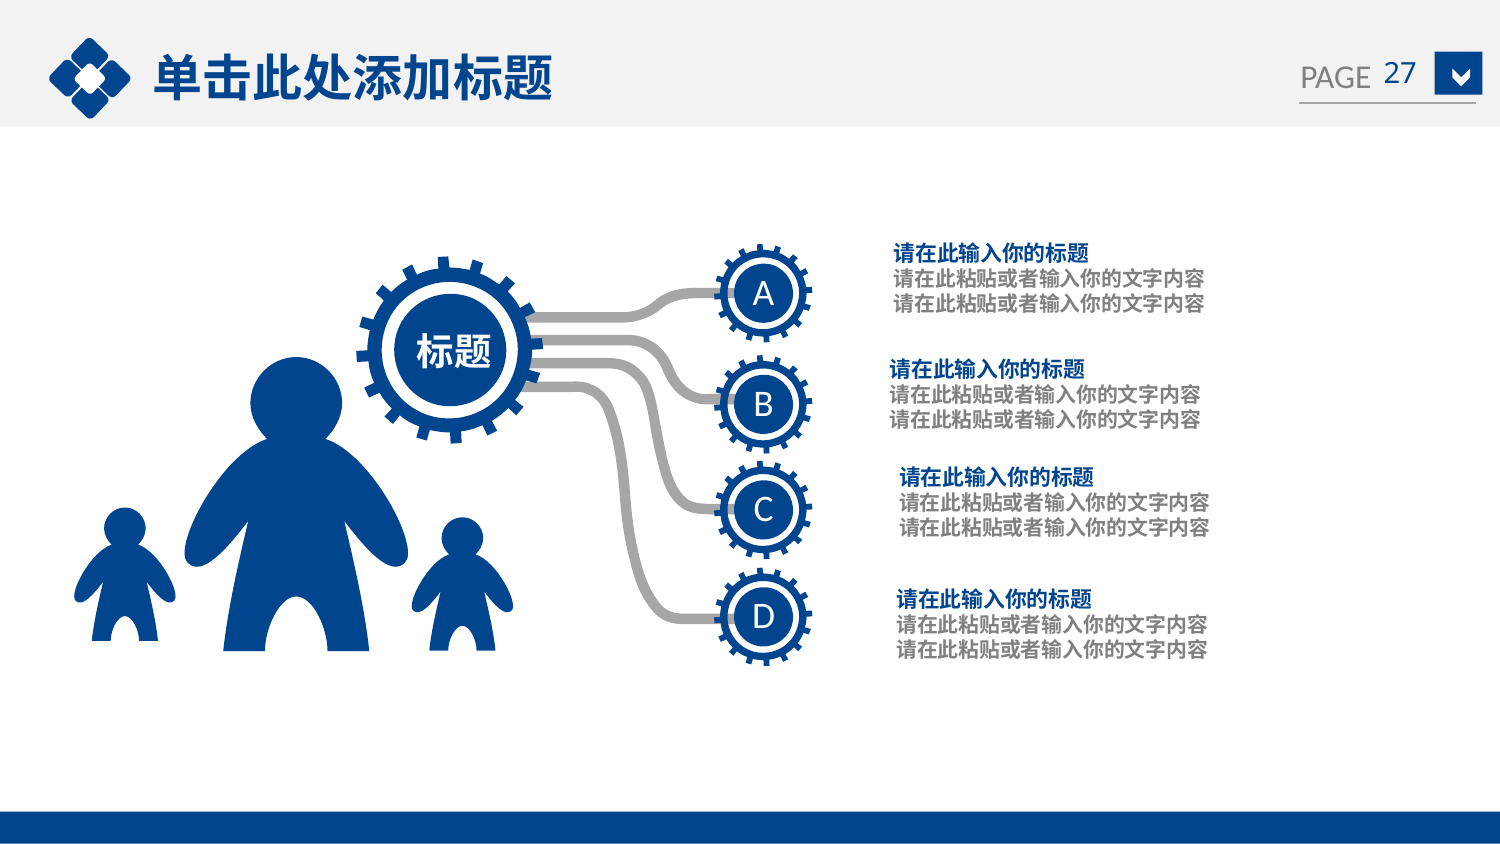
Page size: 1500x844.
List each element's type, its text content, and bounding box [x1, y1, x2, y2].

text_box 请在此输入你的标题 请在此粘贴或者输入你的文字内容 请在此粘贴或者输入你的文字内容 [887, 457, 1243, 546]
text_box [52, 41, 127, 115]
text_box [548, 357, 813, 380]
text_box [520, 243, 813, 333]
text_box [74, 507, 176, 641]
text_box 请在此输入你的标题 请在此粘贴或者输入你的文字内容 请在此粘贴或者输入你的文字内容 [885, 580, 1241, 668]
text_box 请在此输入你的标题 请在此粘贴或者输入你的文字内容 请在此粘贴或者输入你的文字内容 [882, 234, 1238, 322]
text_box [517, 380, 813, 667]
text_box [548, 333, 813, 357]
slide_number 27 [1364, 51, 1437, 97]
text_box 单击此处添加标题 [137, 38, 568, 114]
text_box 请在此输入你的标题 请在此粘贴或者输入你的文字内容 请在此粘贴或者输入你的文字内容 [878, 349, 1234, 437]
text_box [411, 517, 512, 651]
text_box [184, 357, 408, 652]
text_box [356, 256, 544, 444]
